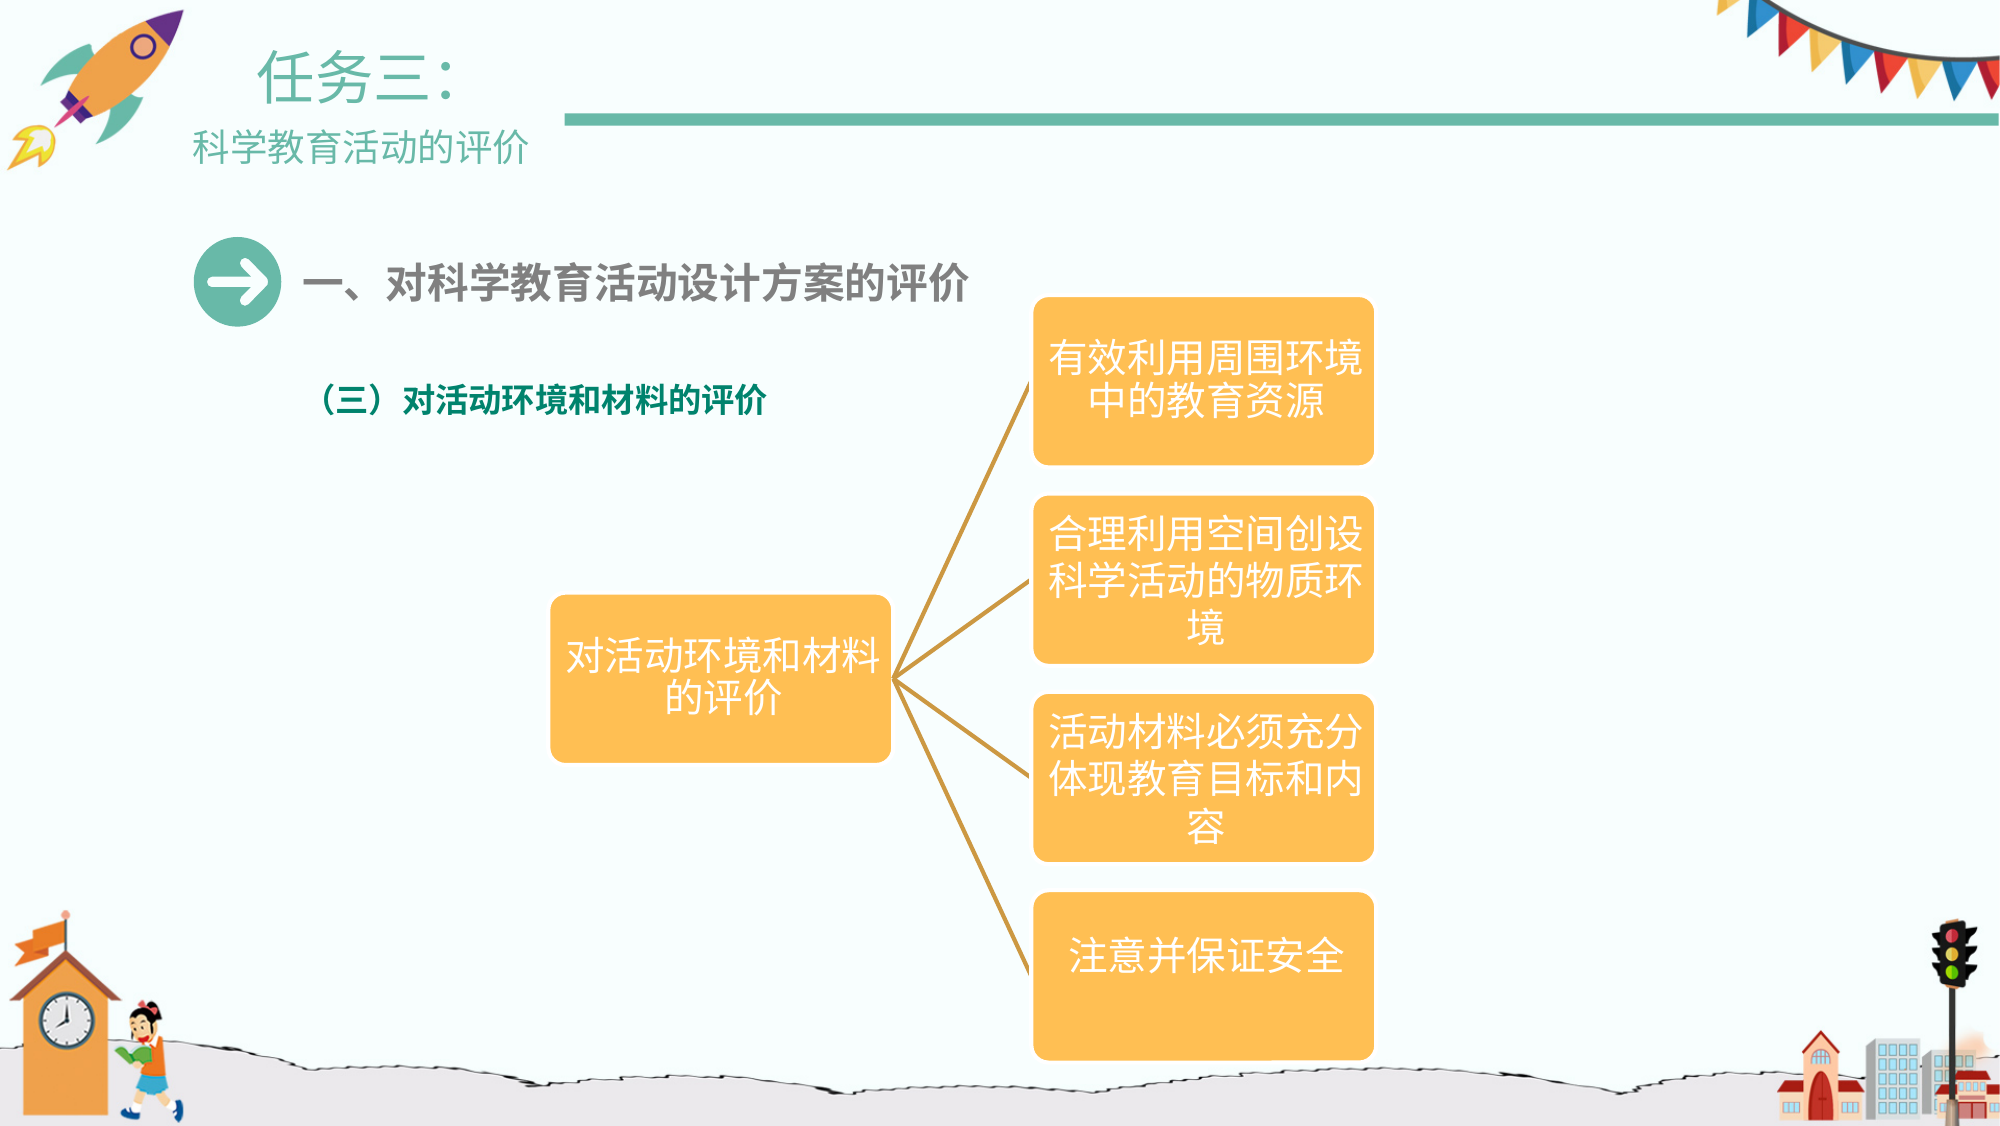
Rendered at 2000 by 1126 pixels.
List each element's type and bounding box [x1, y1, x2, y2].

text_box [193, 236, 1731, 428]
text_box [383, 294, 1542, 1064]
picture [0, 0, 2000, 1126]
text_box [96, 40, 1999, 170]
